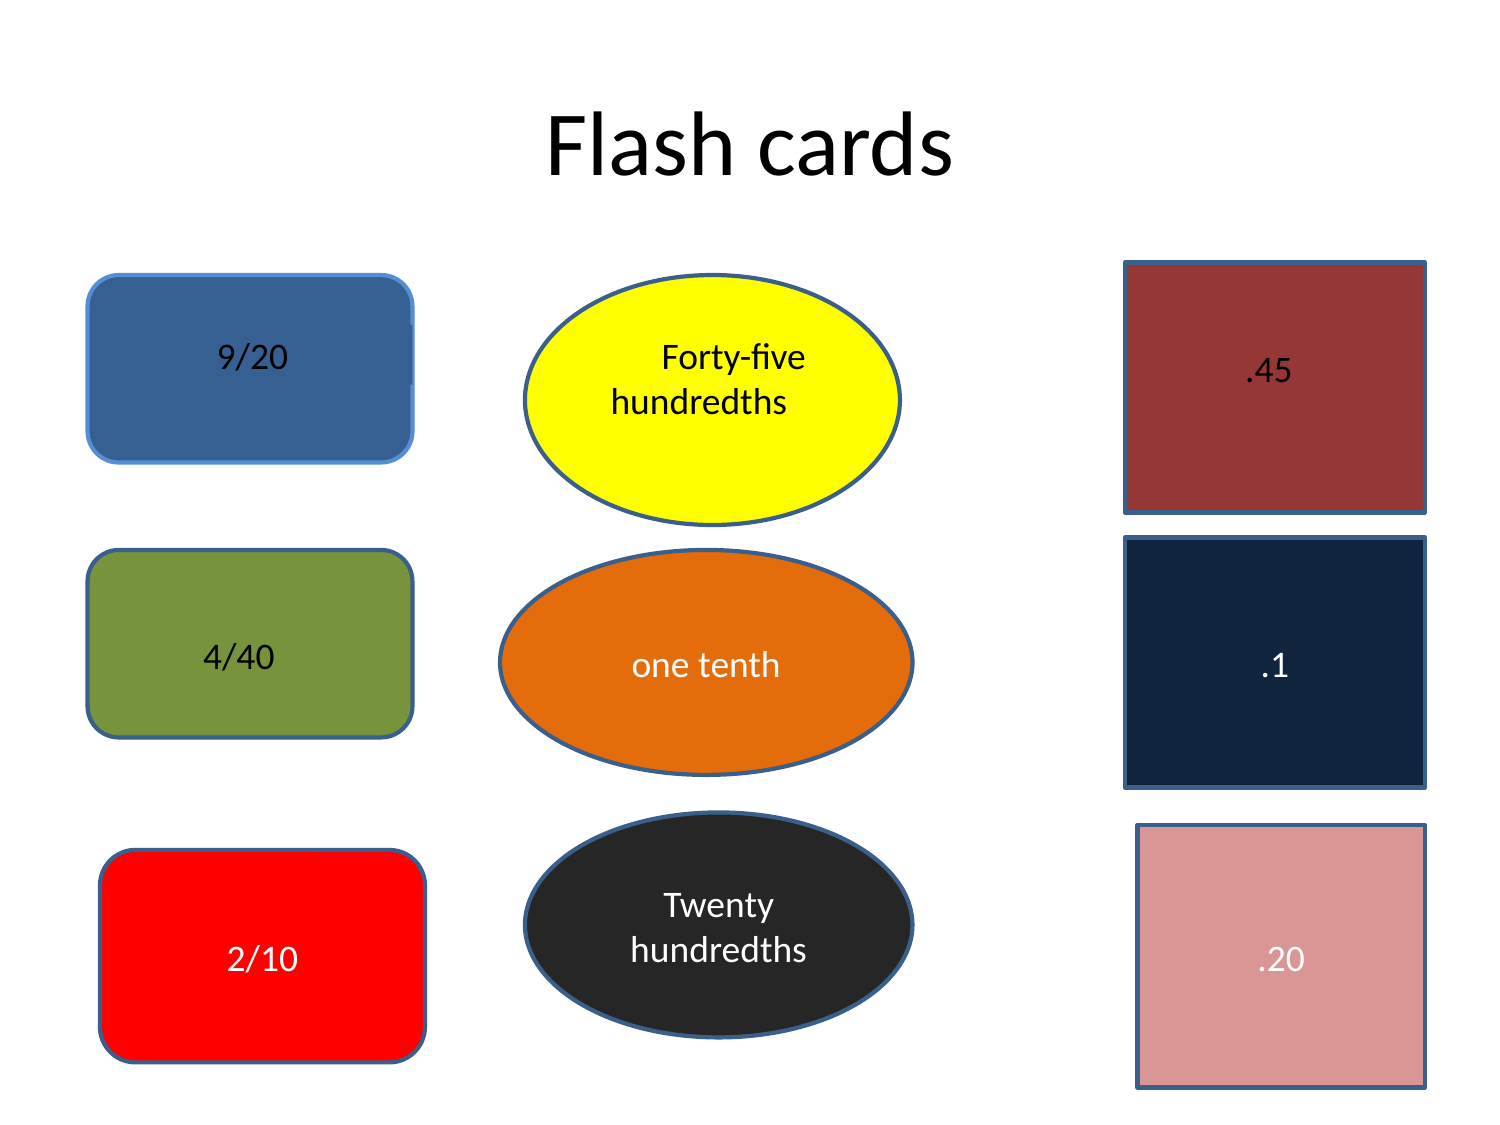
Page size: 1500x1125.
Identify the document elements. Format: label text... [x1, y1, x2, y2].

text_box [85, 547, 415, 740]
text_box [1123, 260, 1427, 515]
text_box [85, 272, 415, 465]
text_box [522, 272, 903, 528]
text_box 9/20 [99, 324, 413, 385]
text_box .20 [1135, 823, 1427, 1090]
text_box .1 [1123, 535, 1427, 790]
text_box Forty-five hundredths [587, 324, 888, 430]
title Flash cards [75, 45, 1425, 233]
text_box .45 [1162, 337, 1400, 398]
text_box Twenty hundredths [522, 810, 915, 1040]
text_box 2/10 [97, 847, 428, 1065]
text_box one tenth [497, 547, 915, 778]
text_box 4/40 [137, 624, 363, 685]
